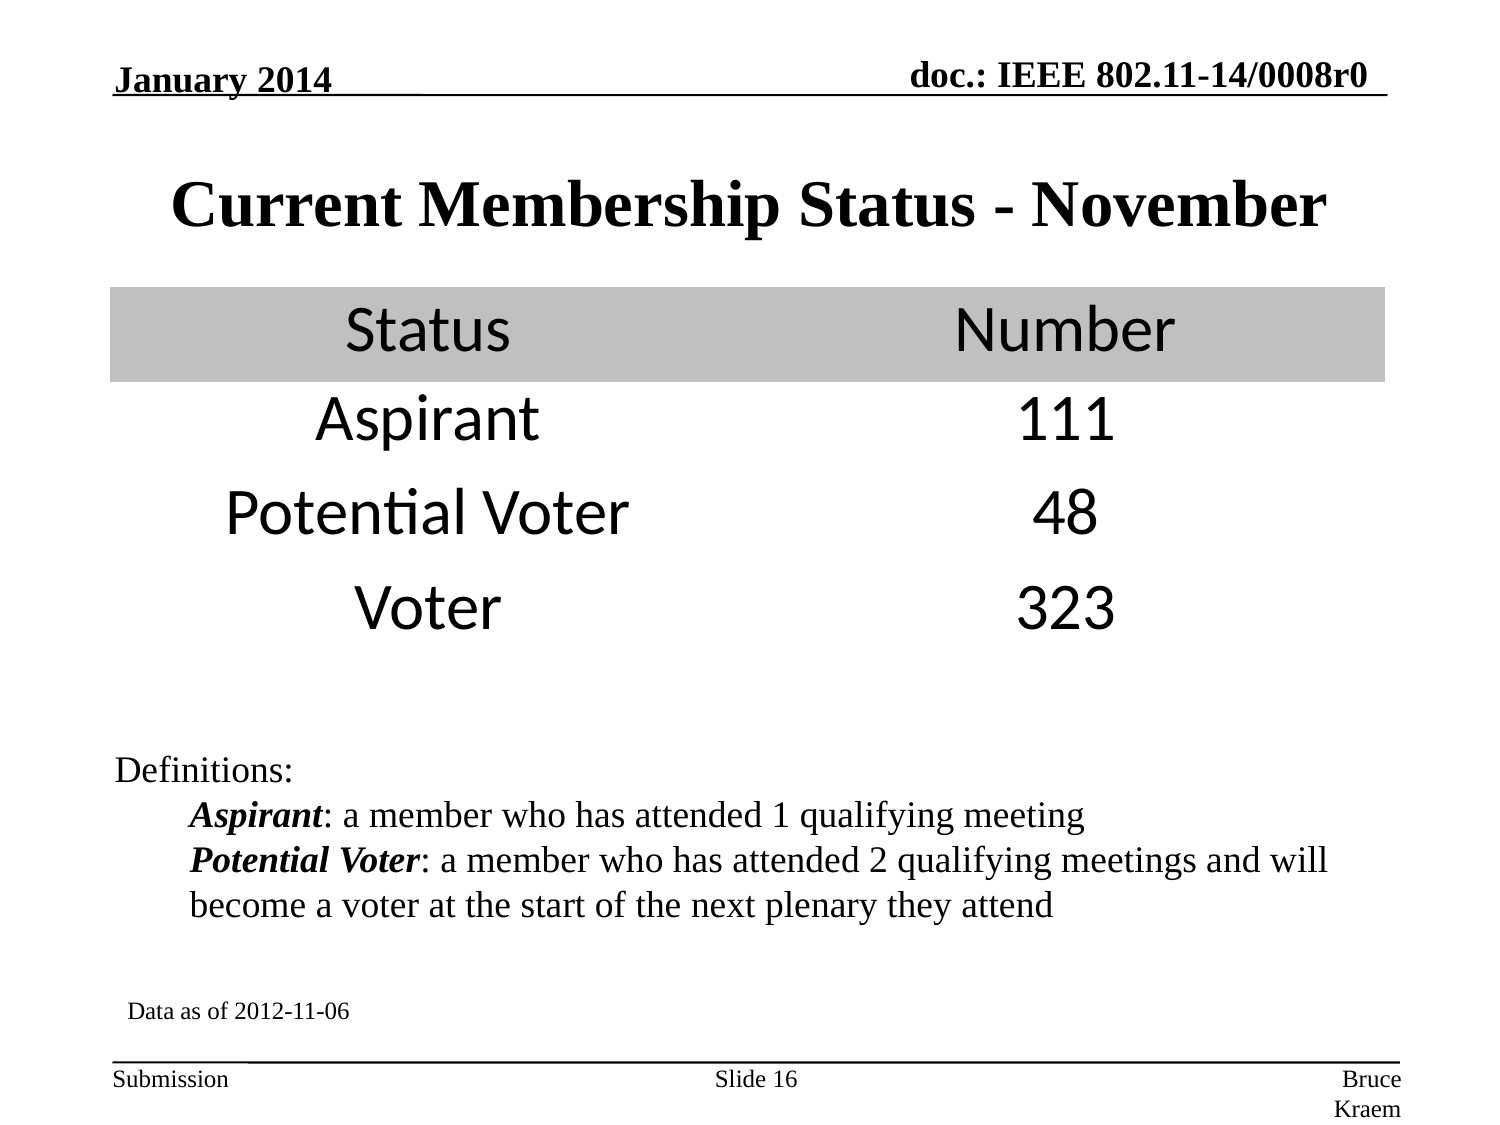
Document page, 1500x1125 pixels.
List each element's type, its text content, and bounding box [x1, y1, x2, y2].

text_box Definitions: Aspirant: a member who has attended 1 qualifying meeting Potential Voter: a member who has attended 2 qualifying meetings and will become a voter at the start of the next plenary they attend [99, 737, 1375, 933]
table_cell Voter [110, 572, 747, 667]
title Current Membership Status - November [112, 112, 1388, 288]
table_cell Aspirant [110, 382, 747, 477]
table_cell 323 [747, 572, 1385, 667]
slide_number Slide 16 [712, 1062, 800, 1093]
text_box Data as of 2012-11-06 [112, 987, 1388, 1033]
table_cell 48 [747, 477, 1385, 572]
table_cell Potential Voter [110, 477, 747, 572]
table_header Status [110, 287, 747, 382]
table_header Number [747, 287, 1385, 382]
table_cell 111 [747, 382, 1385, 477]
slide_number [114, 54, 335, 100]
footer Bruce Kraemer, Marvell [1325, 1062, 1402, 1093]
